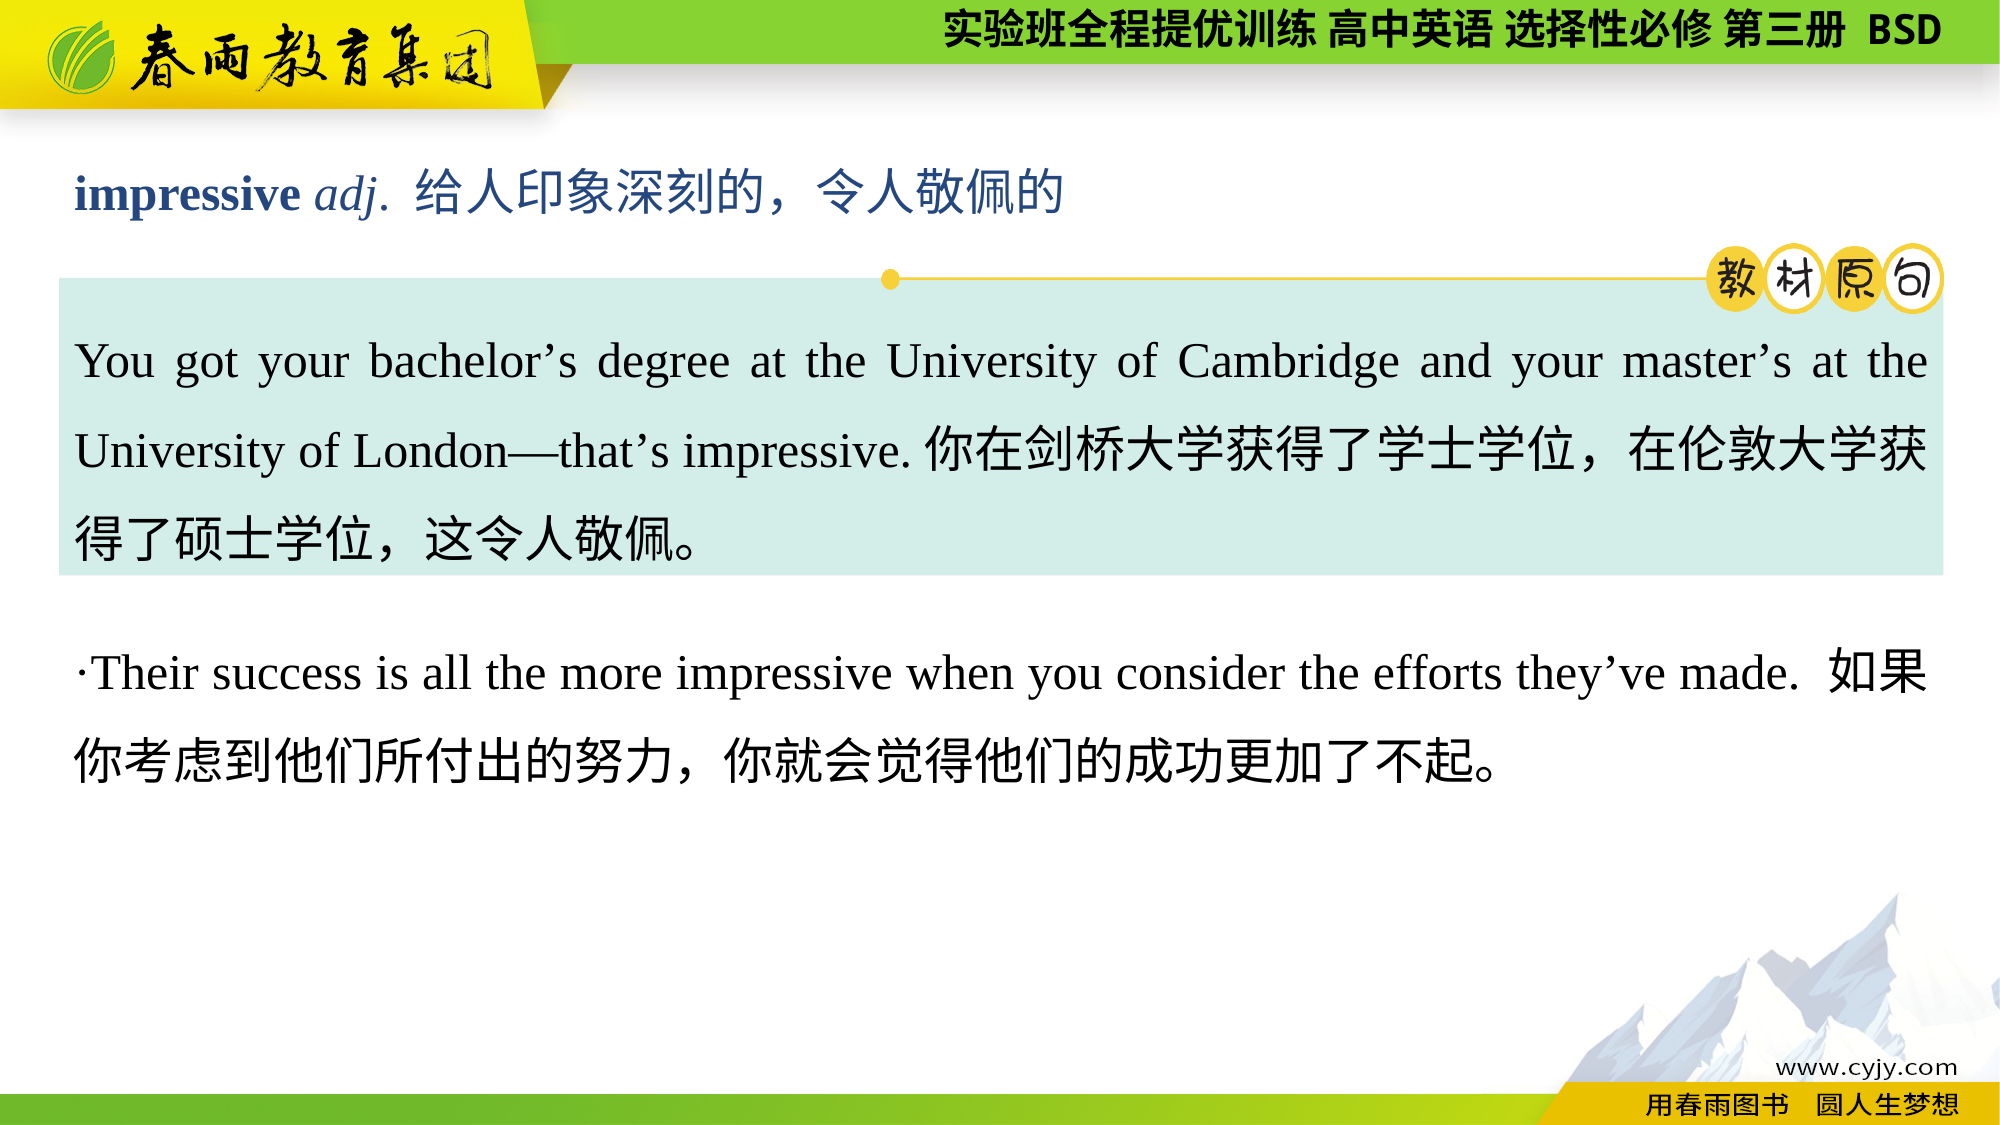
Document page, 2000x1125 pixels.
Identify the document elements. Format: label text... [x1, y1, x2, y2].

list impressive adj. 给人印象深刻的，令人敬佩的 [59, 122, 1944, 217]
text_box You got your bachelor’s degree at the University of Cambridge and your master’s at the University of London—that’s impressive.你在剑桥大学获得了学士学位，在伦敦大学获得了硕士学位，这令人敬佩。 [59, 277, 1944, 576]
text_box ·Their success is all the more impressive when you consider the efforts they’ve made. 如果你考虑到他们所付出的努力，你就会觉得他们的成功更加了不起。 [59, 601, 1944, 797]
picture [0, 0, 2000, 1125]
